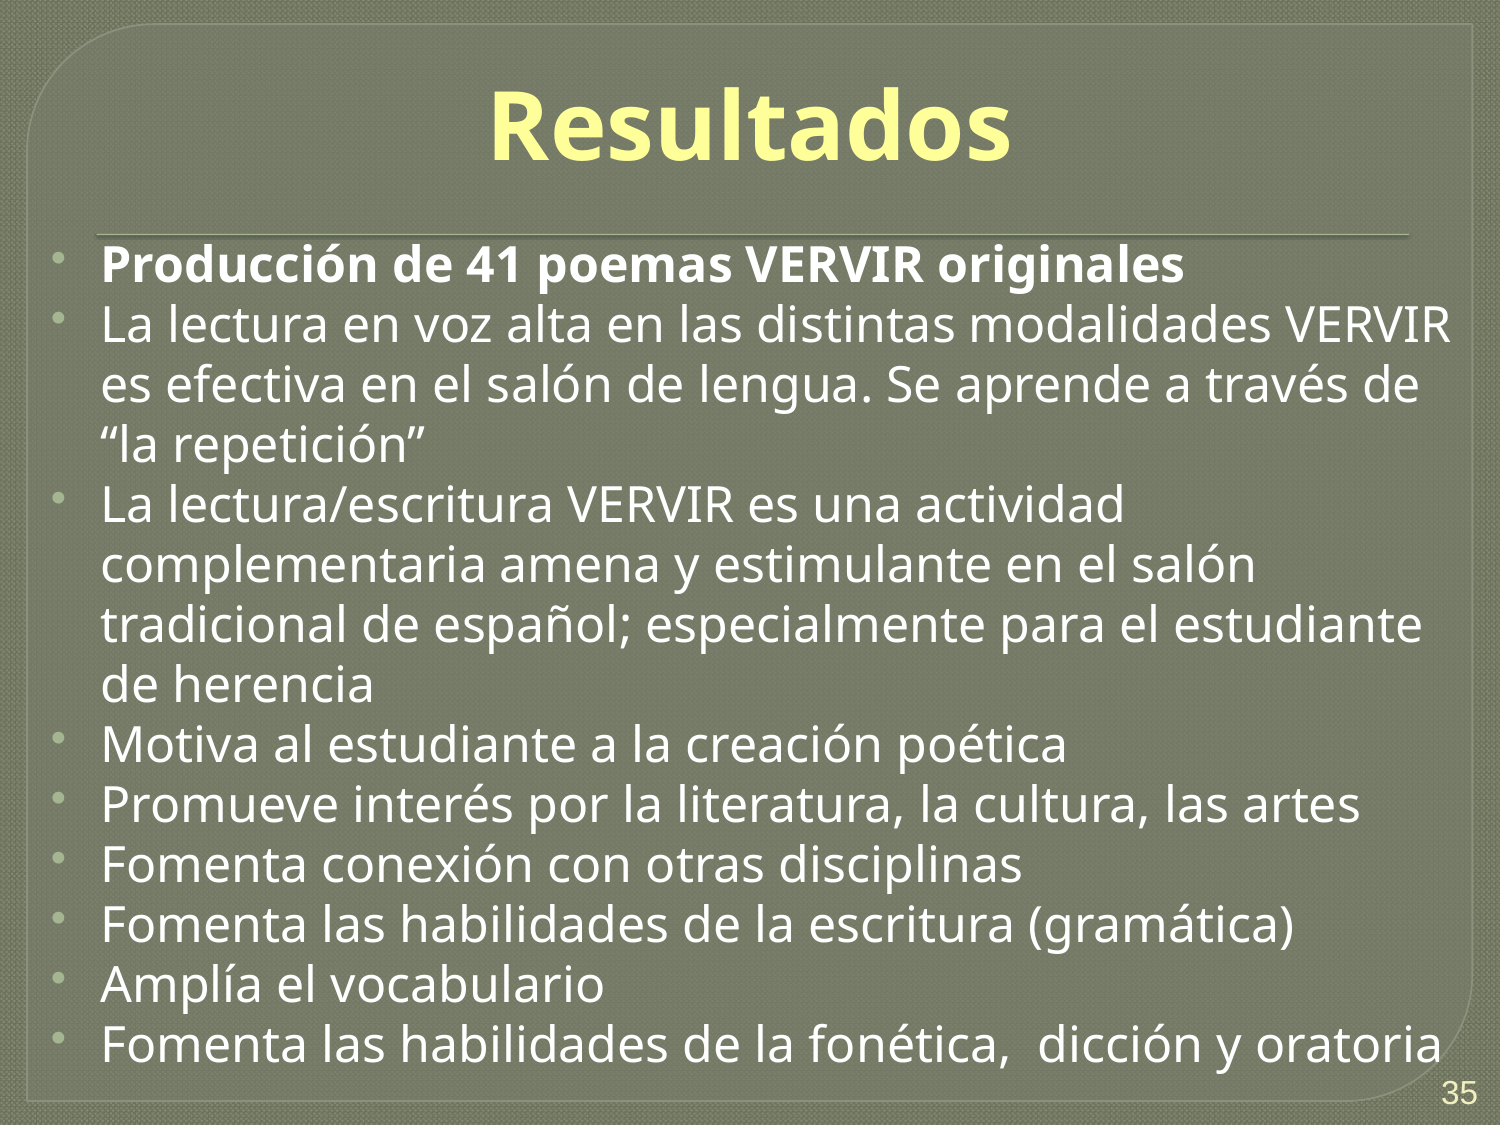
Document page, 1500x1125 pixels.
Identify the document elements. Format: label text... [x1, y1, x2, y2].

picture [0, 0, 1500, 1125]
list Producción de 41 poemas VERVIR originales La lectura en voz alta en las distintas modalidades VERVIR es efectiva en el salón de lengua. Se aprende a través de “la repetición” La lectura/escritura VERVIR es una actividad complementaria amena y estimulante en el salón tradicional de español; especialmente para el estudiante de herencia Motiva al estudiante a la creación poética Promueve interés por la literatura, la cultura, las artes Fomenta conexión con otras disciplinas Fomenta las habilidades de la escritura (gramática) Amplía el vocabulario Fomenta las habilidades de la fonética, dicción y oratoria [37, 224, 1488, 1114]
title Resultados [75, 37, 1425, 188]
slide_number 35 [1417, 1068, 1494, 1114]
